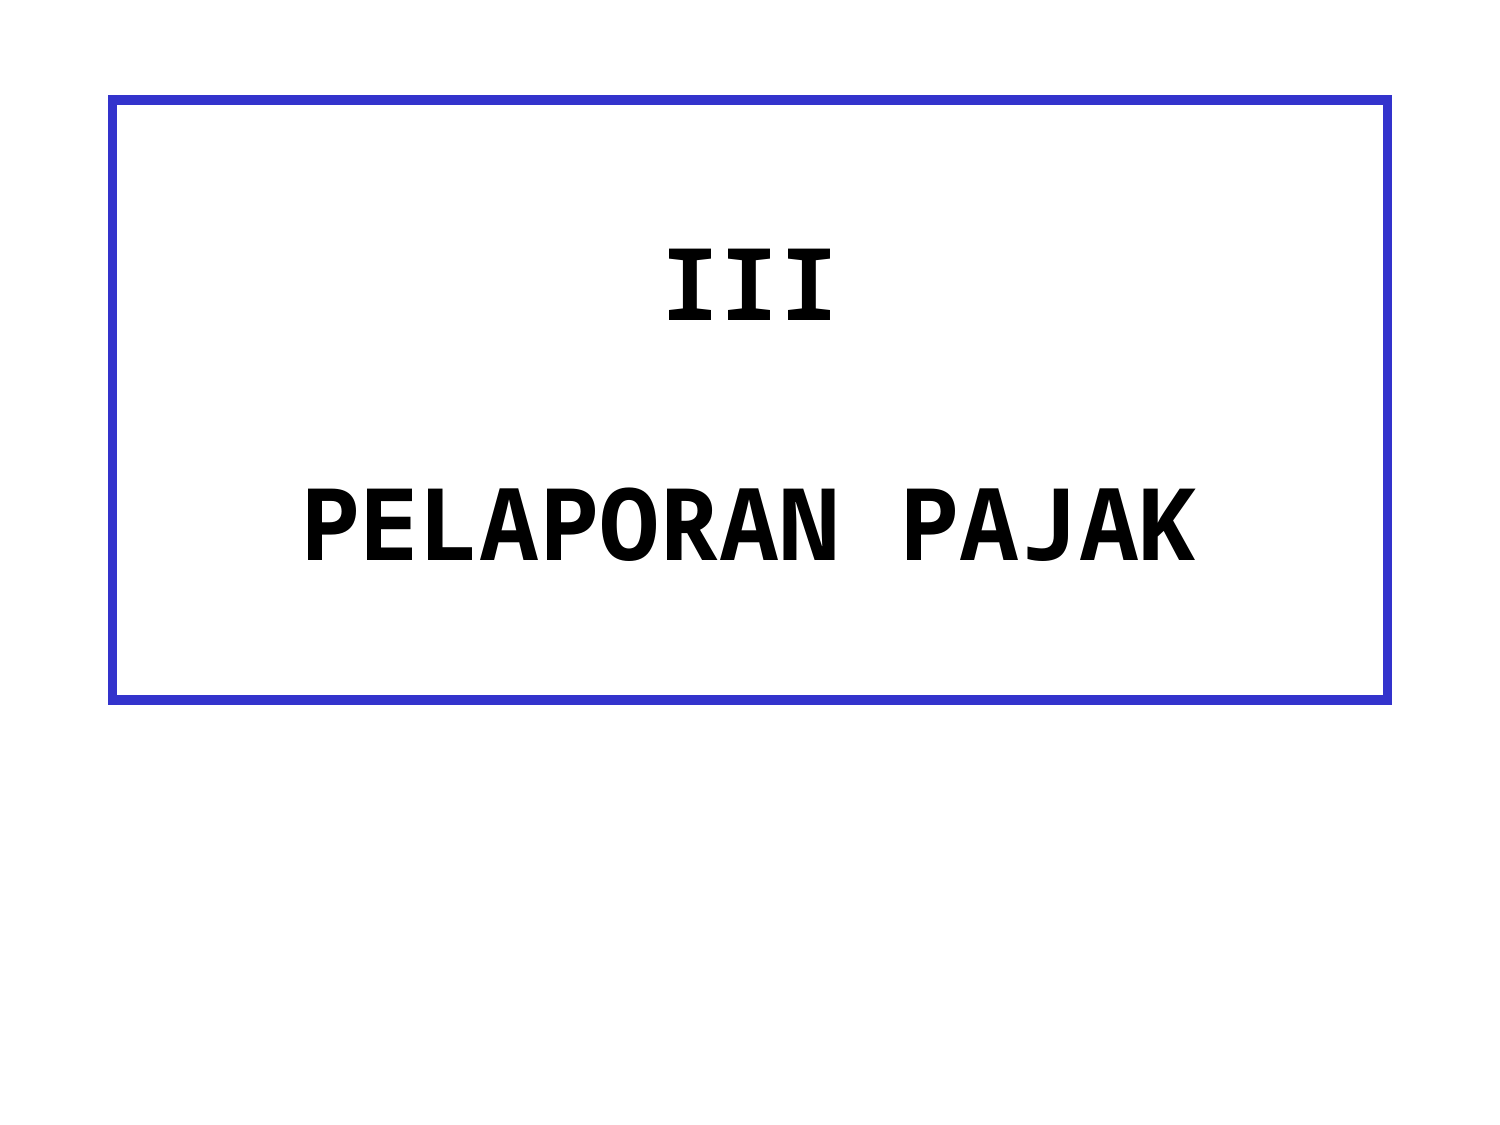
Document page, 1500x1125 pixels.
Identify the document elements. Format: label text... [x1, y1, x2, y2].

title III PELAPORAN PAJAK [112, 99, 1388, 701]
